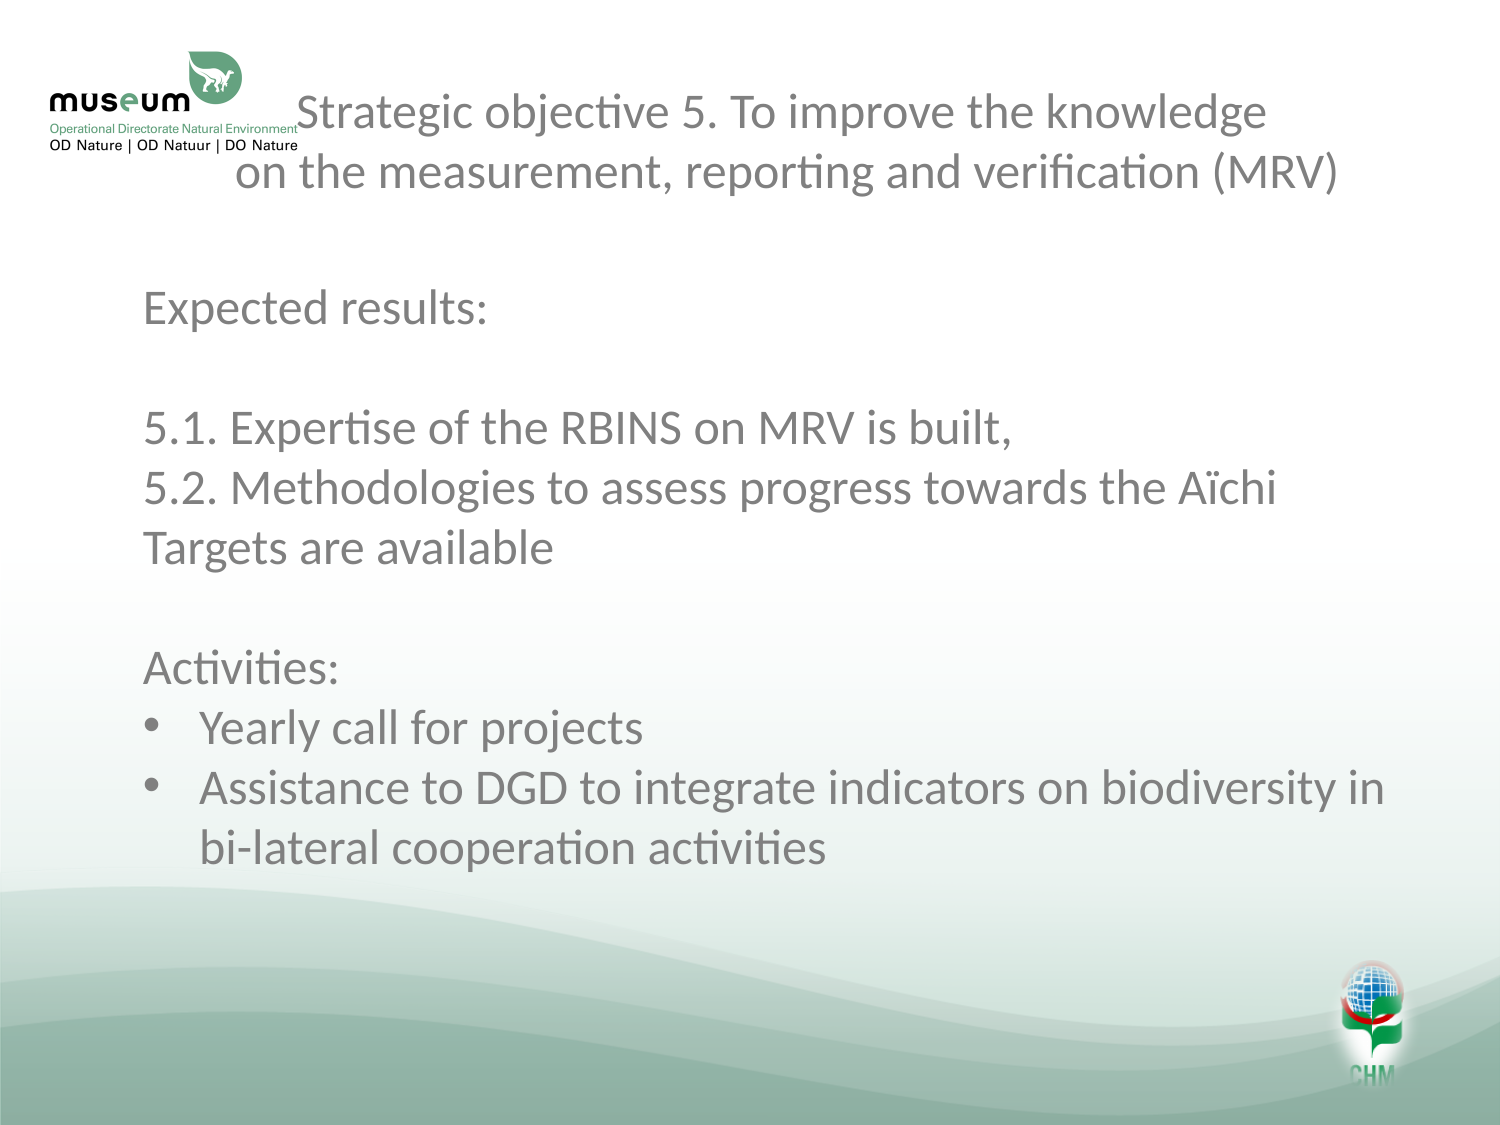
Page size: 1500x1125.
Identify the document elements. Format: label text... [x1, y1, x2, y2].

title Strategic objective 5. To improve the knowledge on the measurement, reporting and verification (MRV) [75, 45, 1425, 233]
text_box Expected results: 5.1. Expertise of the RBINS on MRV is built, 5.2. Methodologies to assess progress towards the Aïchi Targets are available Activities: Yearly call for projects Assistance to DGD to integrate indicators on biodiversity in bi-lateral cooperation activities [51, 265, 1449, 944]
picture [0, 0, 1500, 1125]
